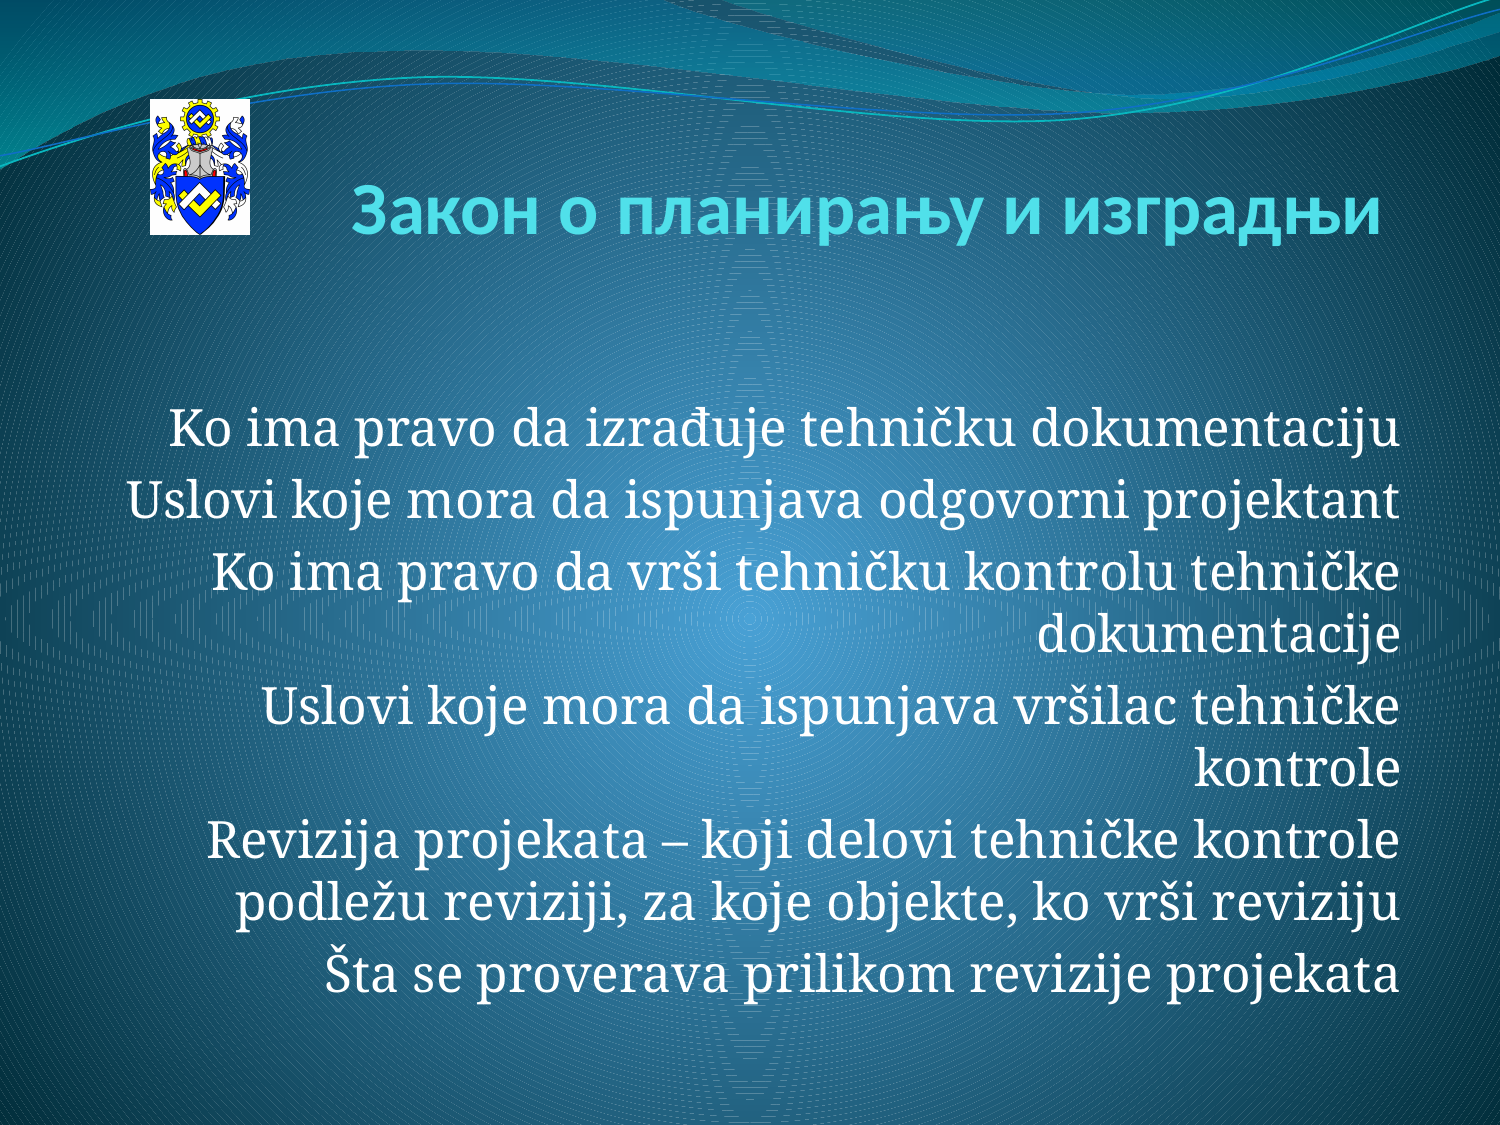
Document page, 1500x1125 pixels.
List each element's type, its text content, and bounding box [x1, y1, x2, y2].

subtitle Ko ima pravo da izrađuje tehničku dokumentaciju Uslovi koje mora da ispunjava odgovorni projektant Ko ima pravo da vrši tehničku kontrolu tehničke dokumentacije Uslovi koje mora da ispunjava vršilac tehničke kontrole Revizija projekata – koji delovi tehničke kontrole podležu reviziji, za koje objekte, ko vrši reviziju Šta se proverava prilikom revizije projekata [125, 387, 1413, 1063]
picture [149, 99, 251, 235]
title Закон о планирању и изградњи [112, 75, 1388, 250]
